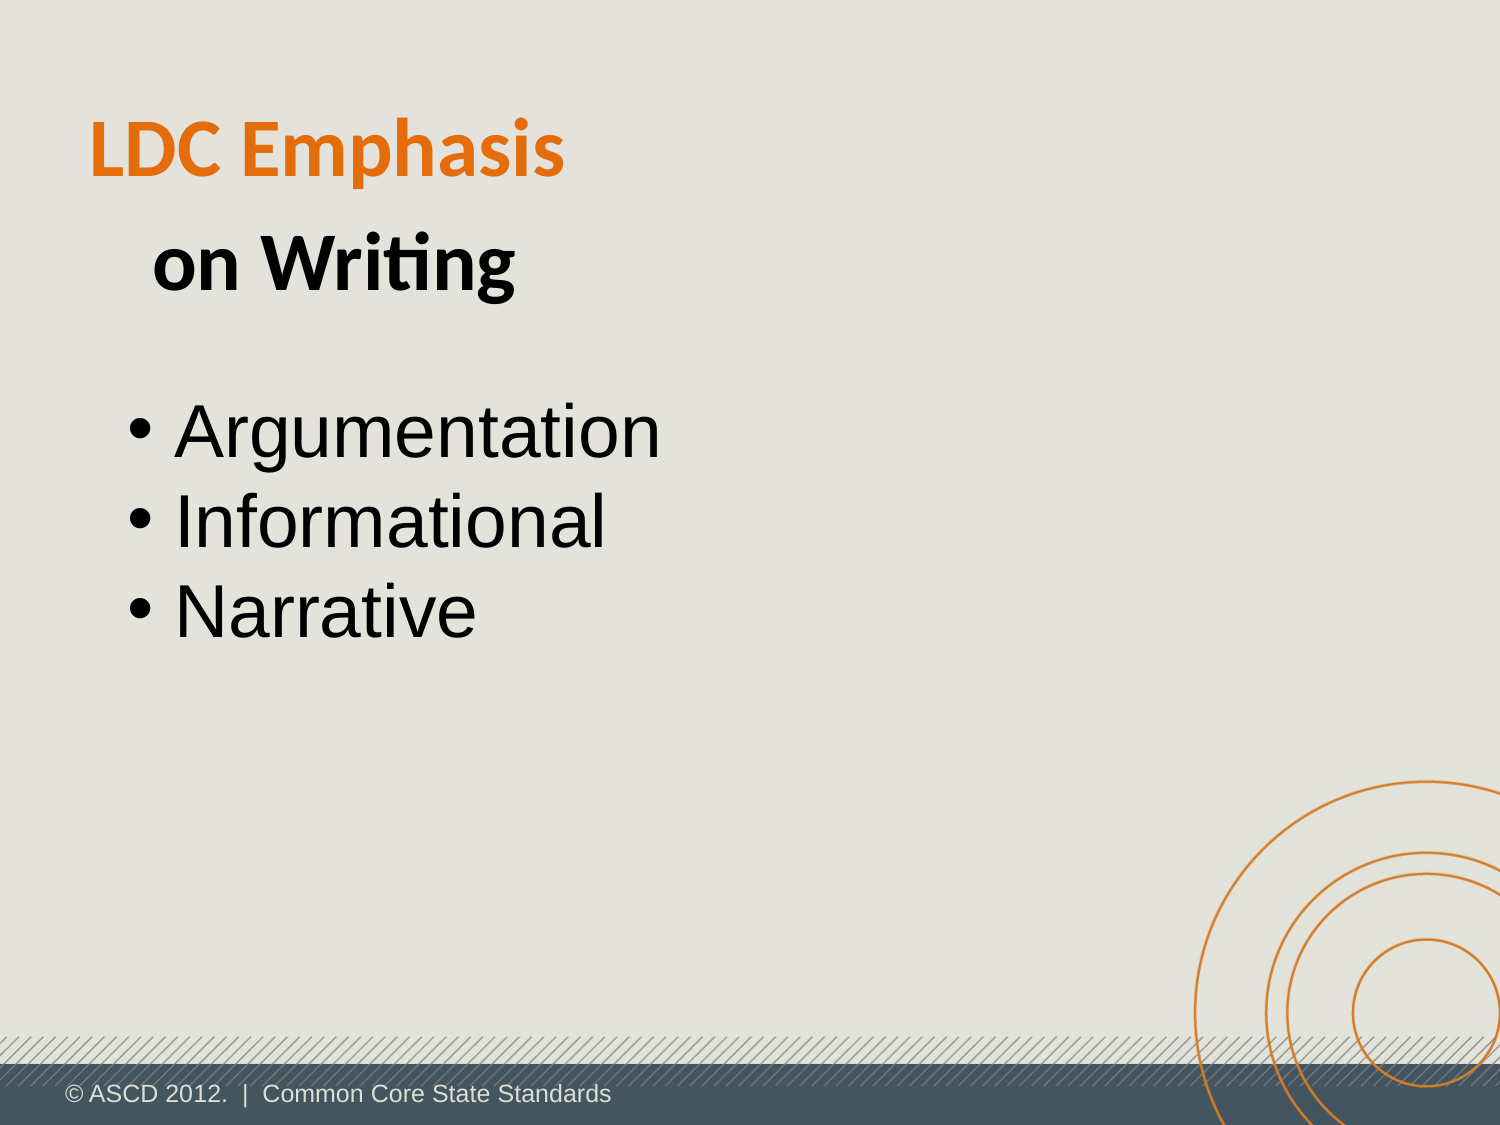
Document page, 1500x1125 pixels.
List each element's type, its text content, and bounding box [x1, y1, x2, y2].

slide_number © ASCD 2012. | Common Core State Standards [50, 1070, 925, 1120]
picture [0, 0, 1500, 1125]
text_box LDC Emphasis [75, 85, 1088, 189]
text_box Argumentation Informational Narrative [112, 374, 1413, 660]
text_box on Writing [137, 200, 979, 290]
